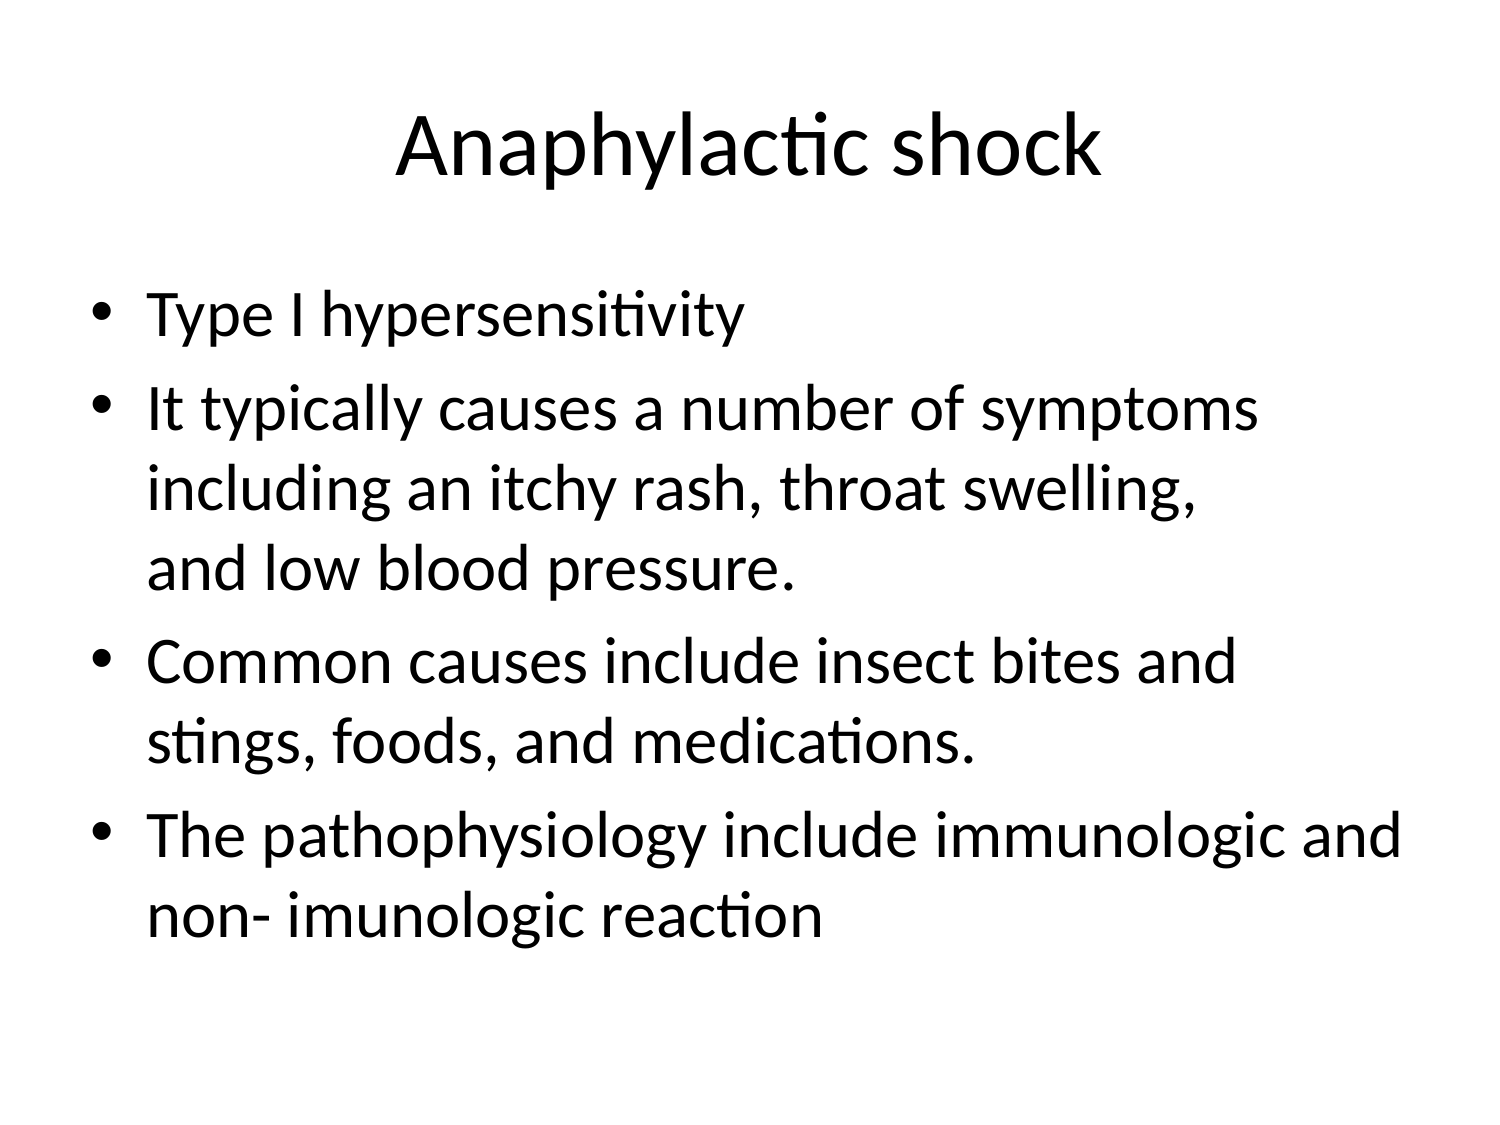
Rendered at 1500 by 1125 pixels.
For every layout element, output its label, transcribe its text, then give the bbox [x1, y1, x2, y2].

list Type I hypersensitivity It typically causes a number of symptoms including an itchy rash, throat swelling, and low blood pressure. Common causes include insect bites and stings, foods, and medications. The pathophysiology include immunologic and non- imunologic reaction [75, 262, 1425, 1005]
title Anaphylactic shock [75, 45, 1425, 233]
